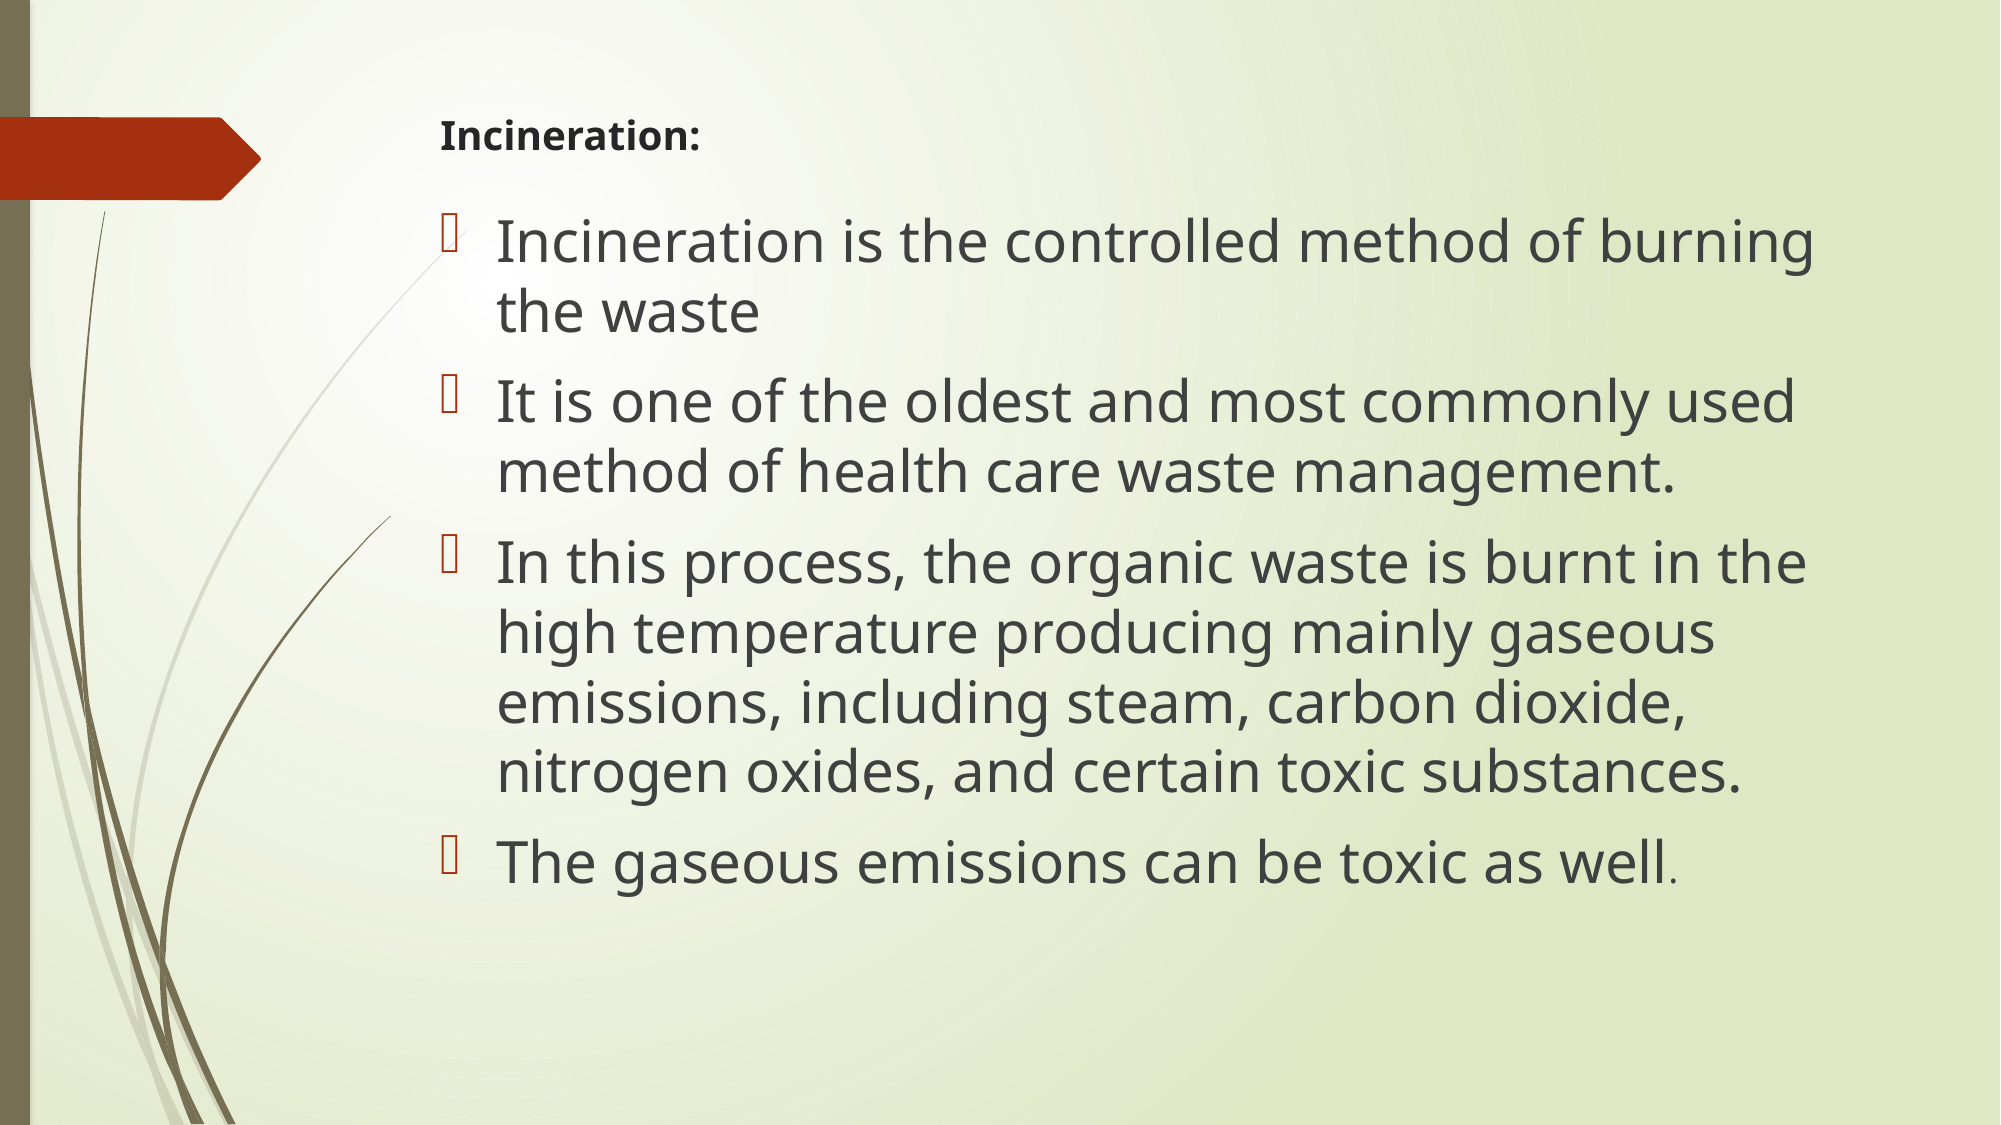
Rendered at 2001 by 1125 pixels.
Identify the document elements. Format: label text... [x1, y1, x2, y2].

list Incineration is the controlled method of burning the waste It is one of the oldest and most commonly used method of health care waste management. In this process, the organic waste is burnt in the high temperature producing mainly gaseous emissions, including steam, carbon dioxide, nitrogen oxides, and certain toxic substances. The gaseous emissions can be toxic as well. [424, 196, 1888, 1093]
title Incineration: [425, 102, 1888, 196]
